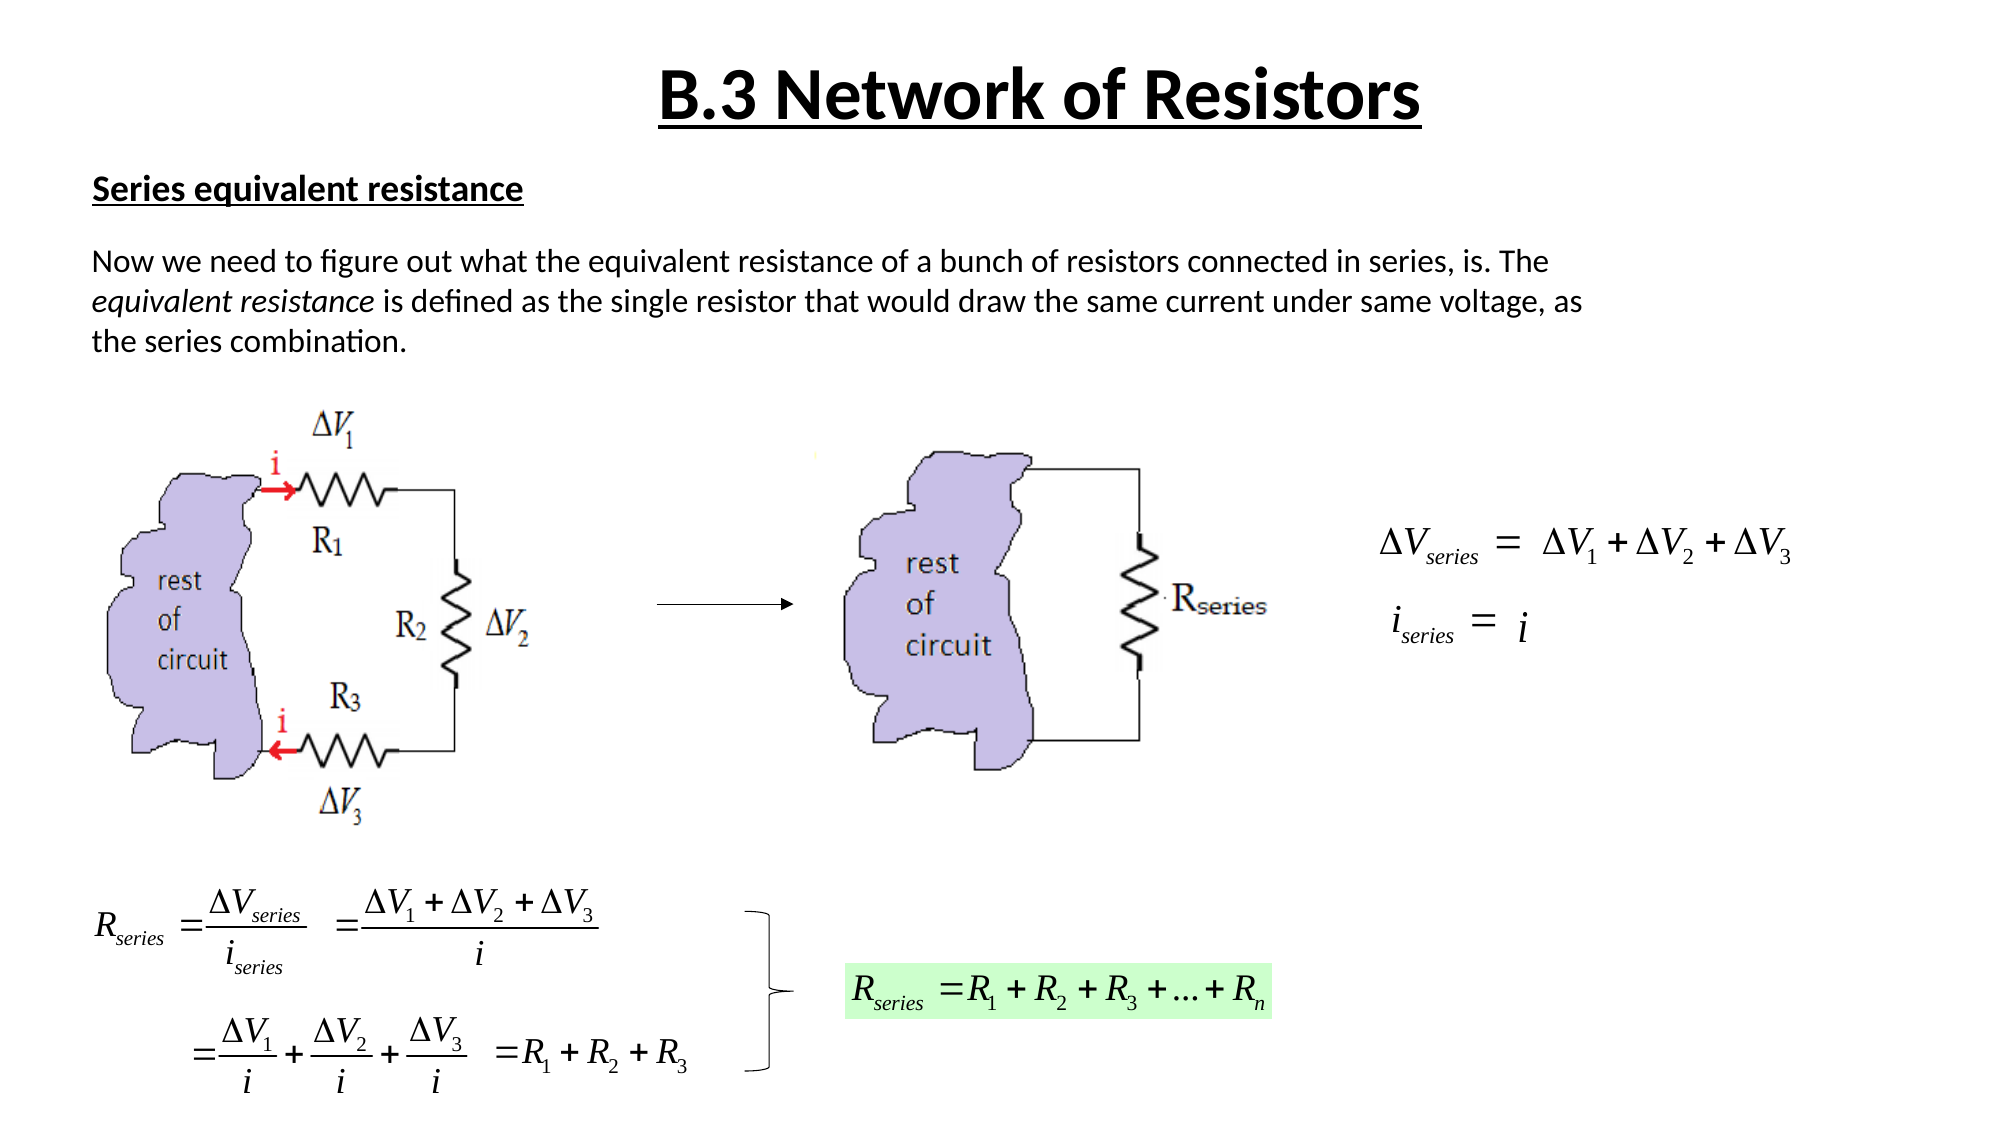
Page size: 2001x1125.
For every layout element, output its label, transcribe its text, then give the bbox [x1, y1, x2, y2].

text_box [744, 910, 794, 1072]
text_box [487, 1027, 694, 1082]
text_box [1535, 514, 1797, 574]
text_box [77, 389, 648, 835]
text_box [1386, 593, 1499, 653]
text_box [808, 436, 1317, 783]
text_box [844, 963, 1273, 1020]
text_box Now we need to figure out what the equivalent resistance of a bunch of resistors connected in series, is. The equivalent resistance is defined as the single resistor that would draw the same current under same voltage, as the series combination. [76, 231, 1652, 367]
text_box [1372, 514, 1521, 574]
text_box B.3 Network of Resistors [643, 47, 1502, 146]
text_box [1512, 604, 1536, 654]
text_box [184, 1007, 476, 1102]
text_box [327, 879, 607, 974]
text_box Series equivalent resistance [77, 156, 540, 216]
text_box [87, 878, 315, 982]
